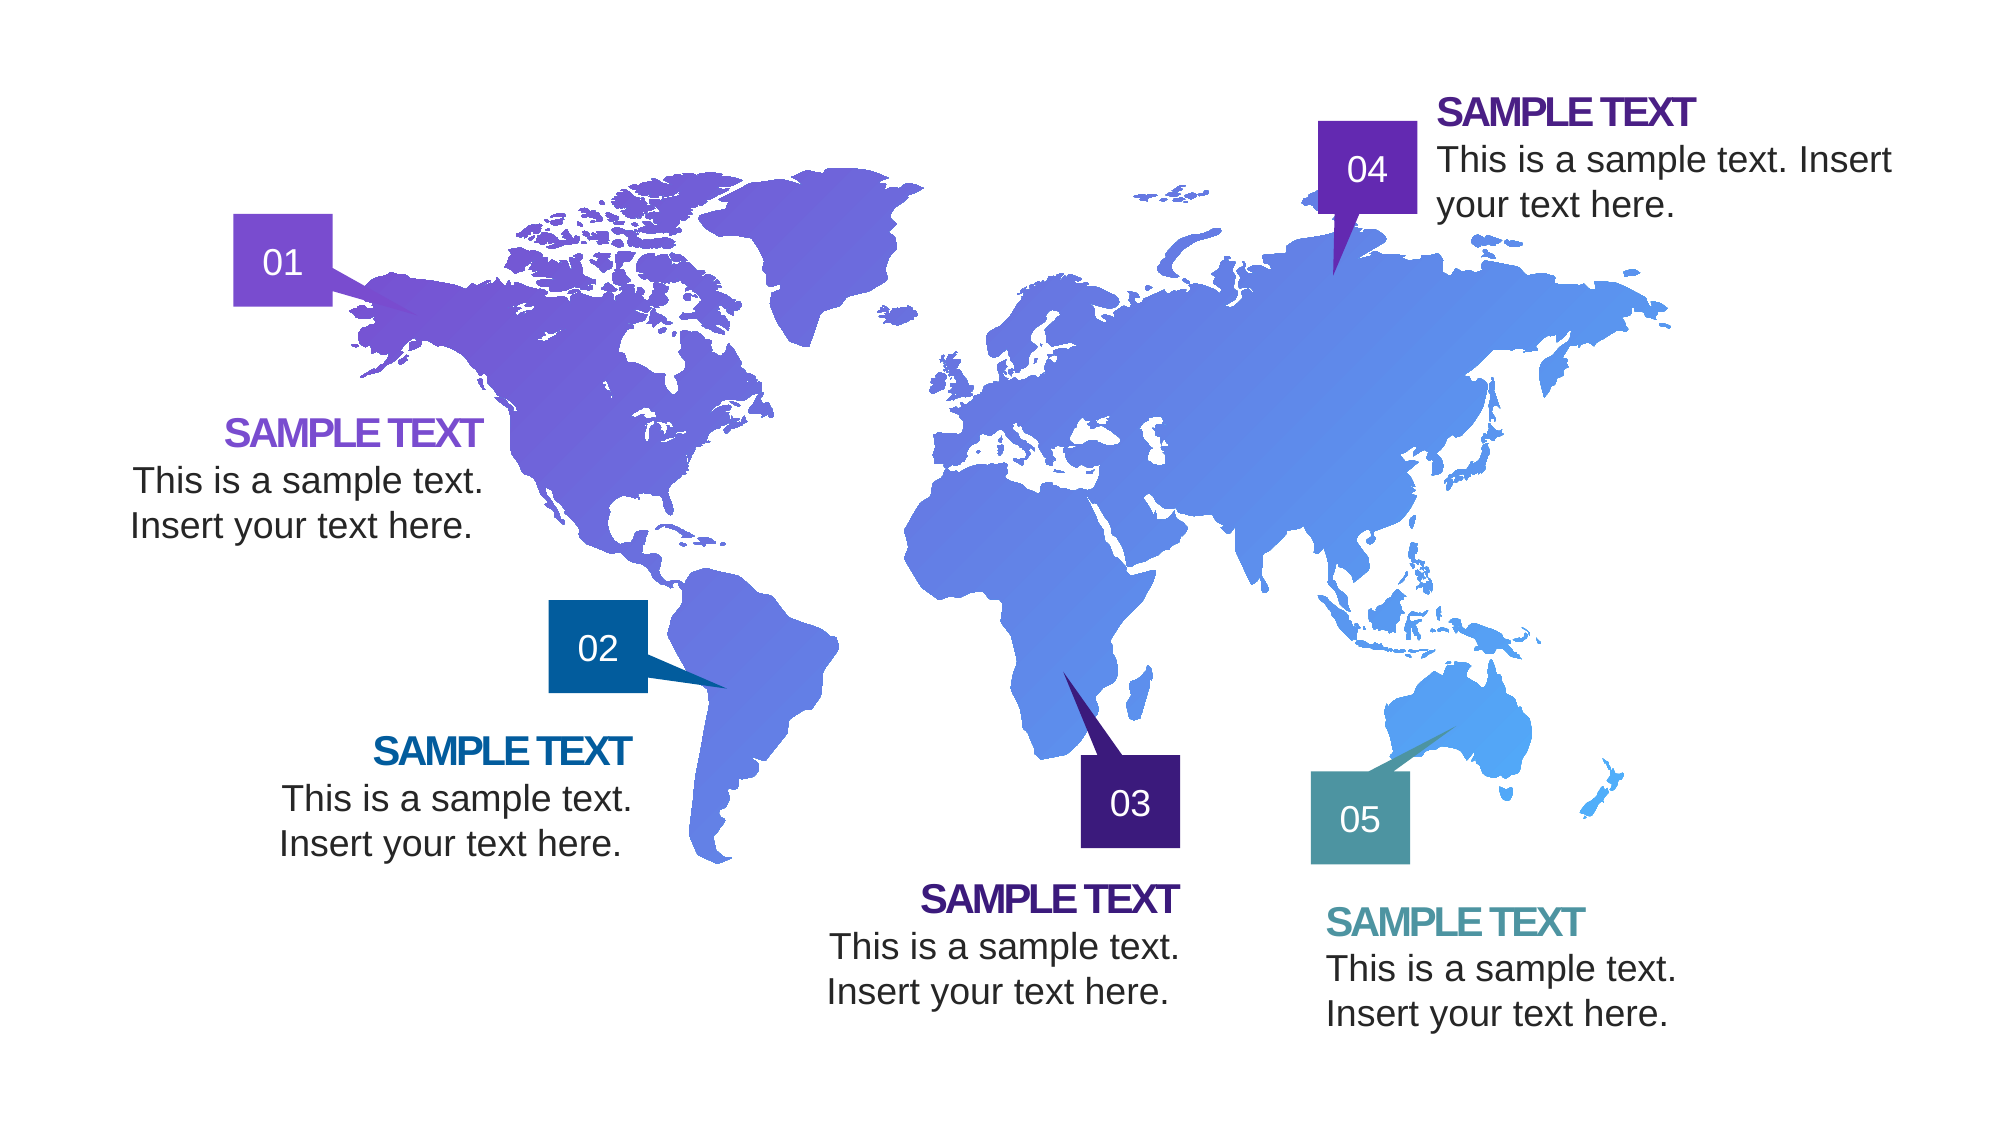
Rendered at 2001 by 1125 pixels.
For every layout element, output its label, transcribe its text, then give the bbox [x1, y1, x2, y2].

text_box sample text This is a sample text. Insert your text here. [215, 716, 648, 872]
text_box 04 [1317, 119, 1419, 167]
text_box sample text This is a sample text. Insert your text here. [1421, 77, 1921, 233]
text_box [349, 167, 1671, 865]
text_box sample text This is a sample text. Insert your text here. [1310, 887, 1743, 1042]
text_box sample text This is a sample text. Insert your text here. [763, 865, 1196, 1020]
text_box sample text This is a sample text. Insert your text here. [66, 398, 349, 553]
text_box 01 [232, 212, 349, 308]
